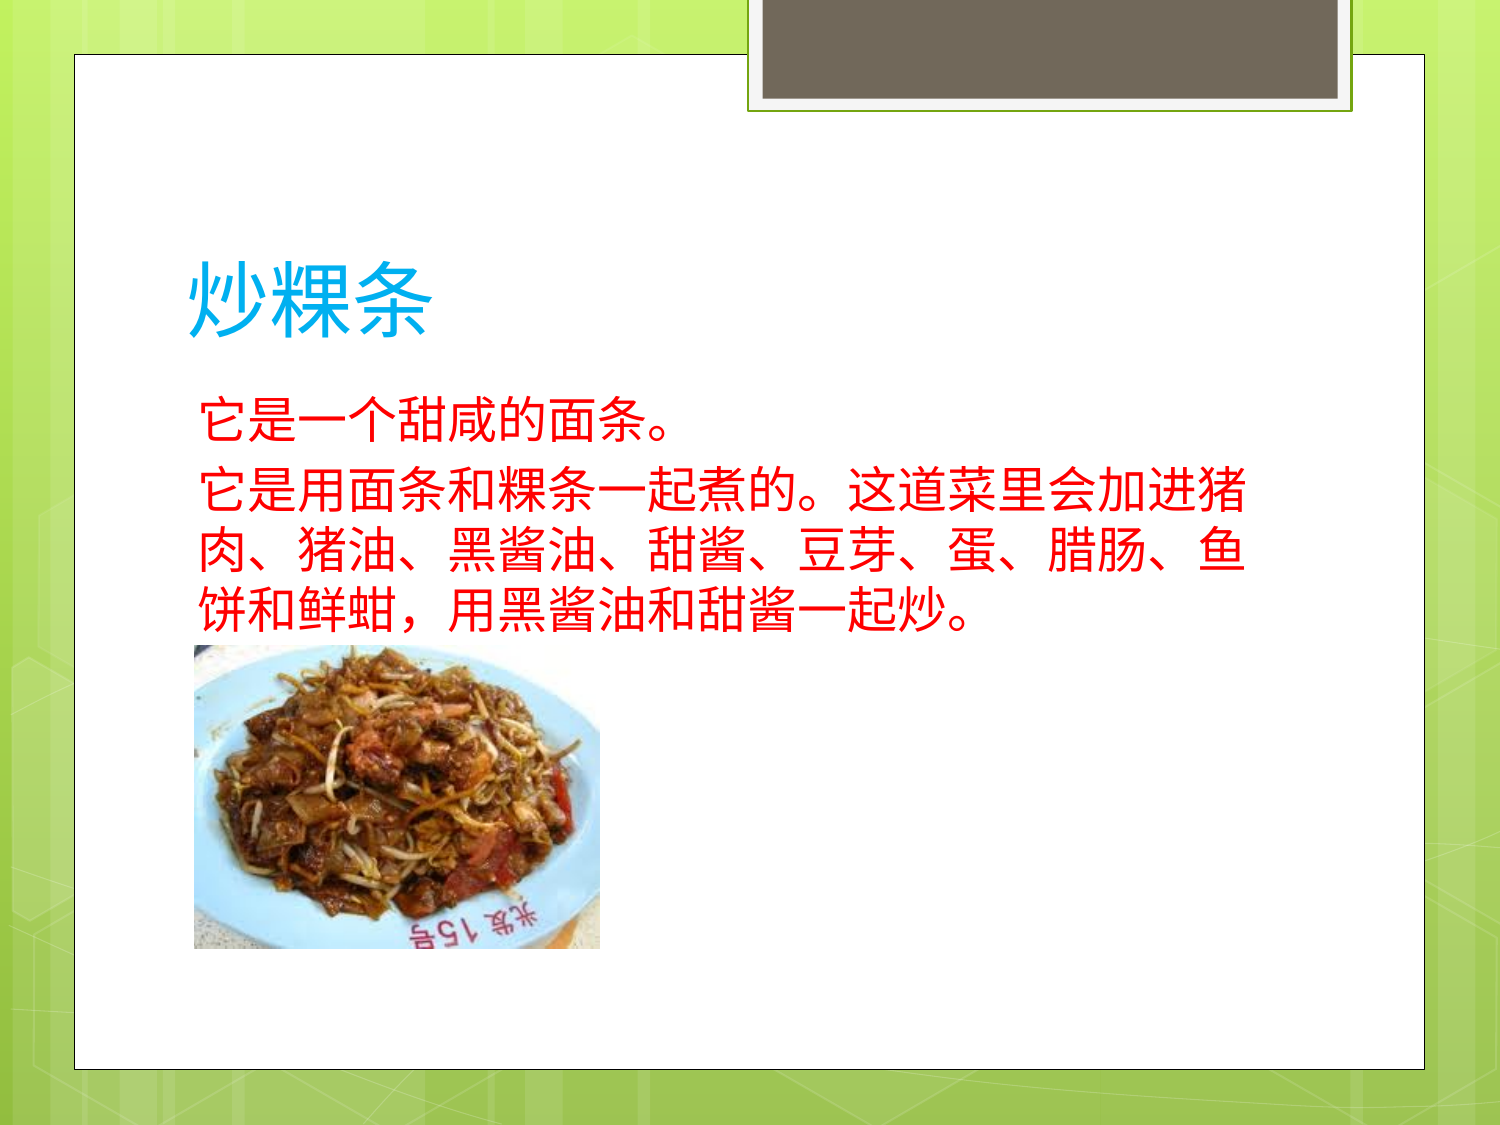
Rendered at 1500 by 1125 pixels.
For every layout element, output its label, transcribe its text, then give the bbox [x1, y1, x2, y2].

list 它是一个甜咸的面条。 它是用面条和粿条一起煮的。这道菜里会加进猪肉、猪油、黑酱油、甜酱、豆芽、蛋、腊肠、鱼饼和鲜蚶，用黑酱油和甜酱一起炒。 [171, 381, 1283, 957]
picture [194, 644, 600, 949]
title 炒粿条 [171, 168, 1324, 357]
